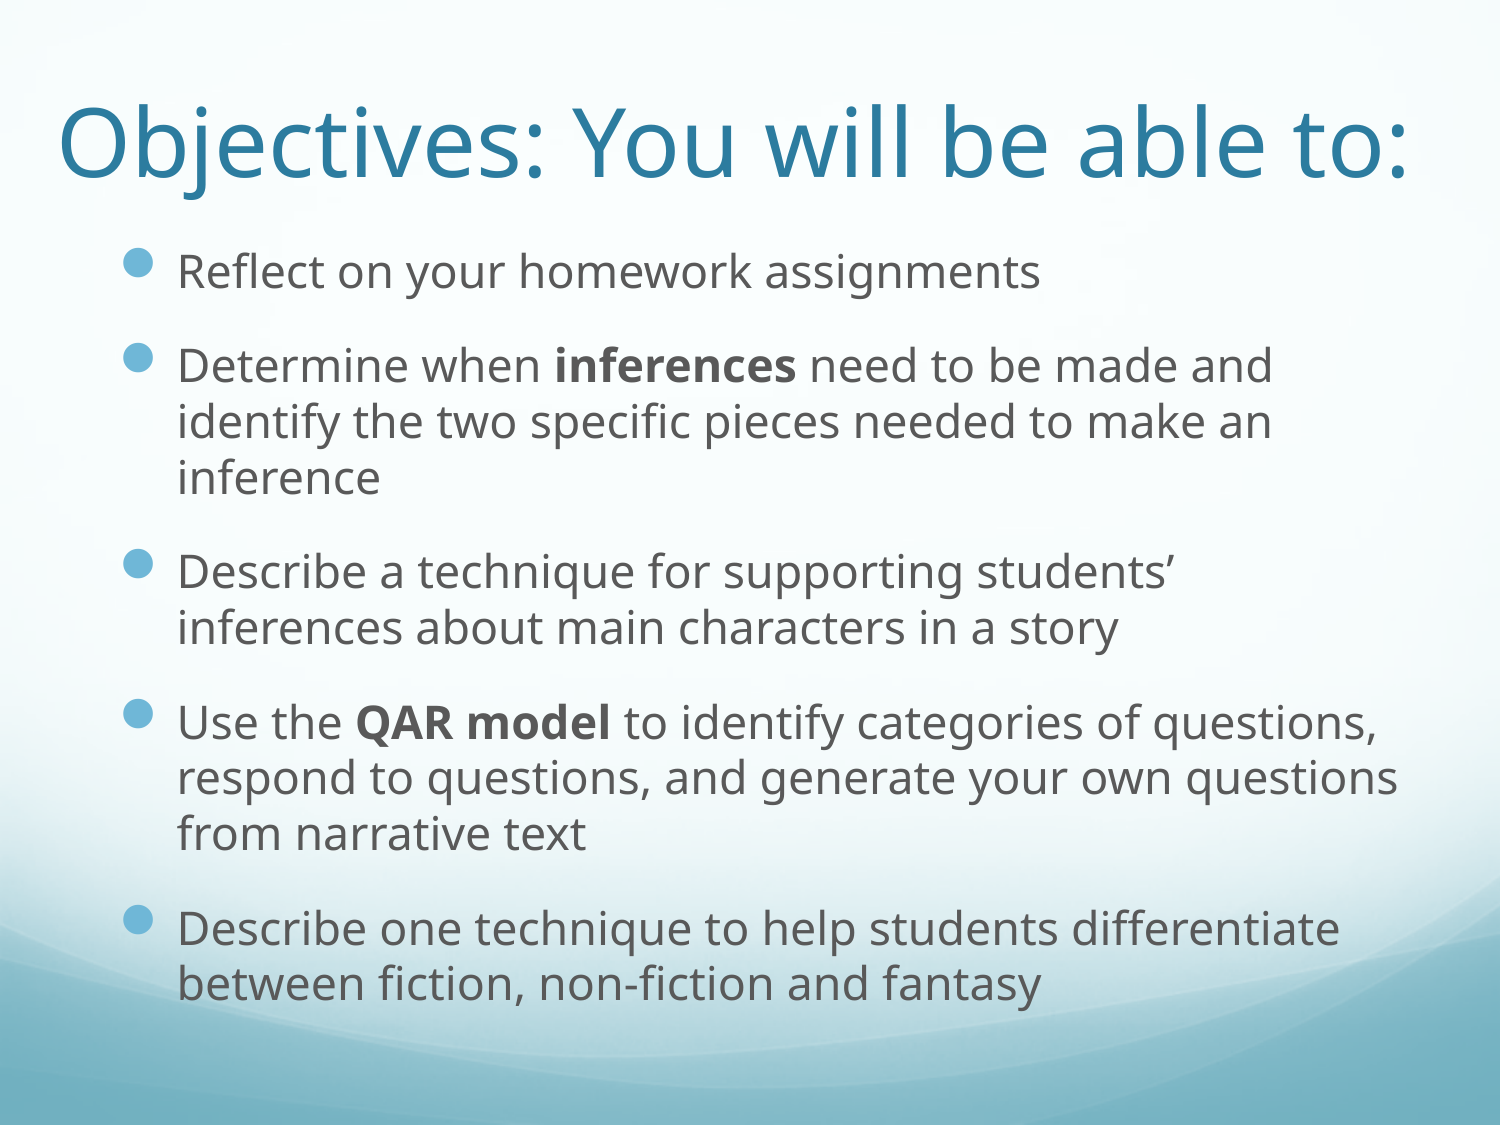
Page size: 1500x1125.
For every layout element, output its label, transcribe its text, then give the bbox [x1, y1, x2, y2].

title Objectives: You will be able to: [35, 0, 1459, 205]
list Reflect on your homework assignments Determine when inferences need to be made and identify the two specific pieces needed to make an inference Describe a technique for supporting students’ inferences about main characters in a story Use the QAR model to identify categories of questions, respond to questions, and generate your own questions from narrative text Describe one technique to help students differentiate between fiction, non-fiction and fantasy [104, 234, 1424, 1026]
